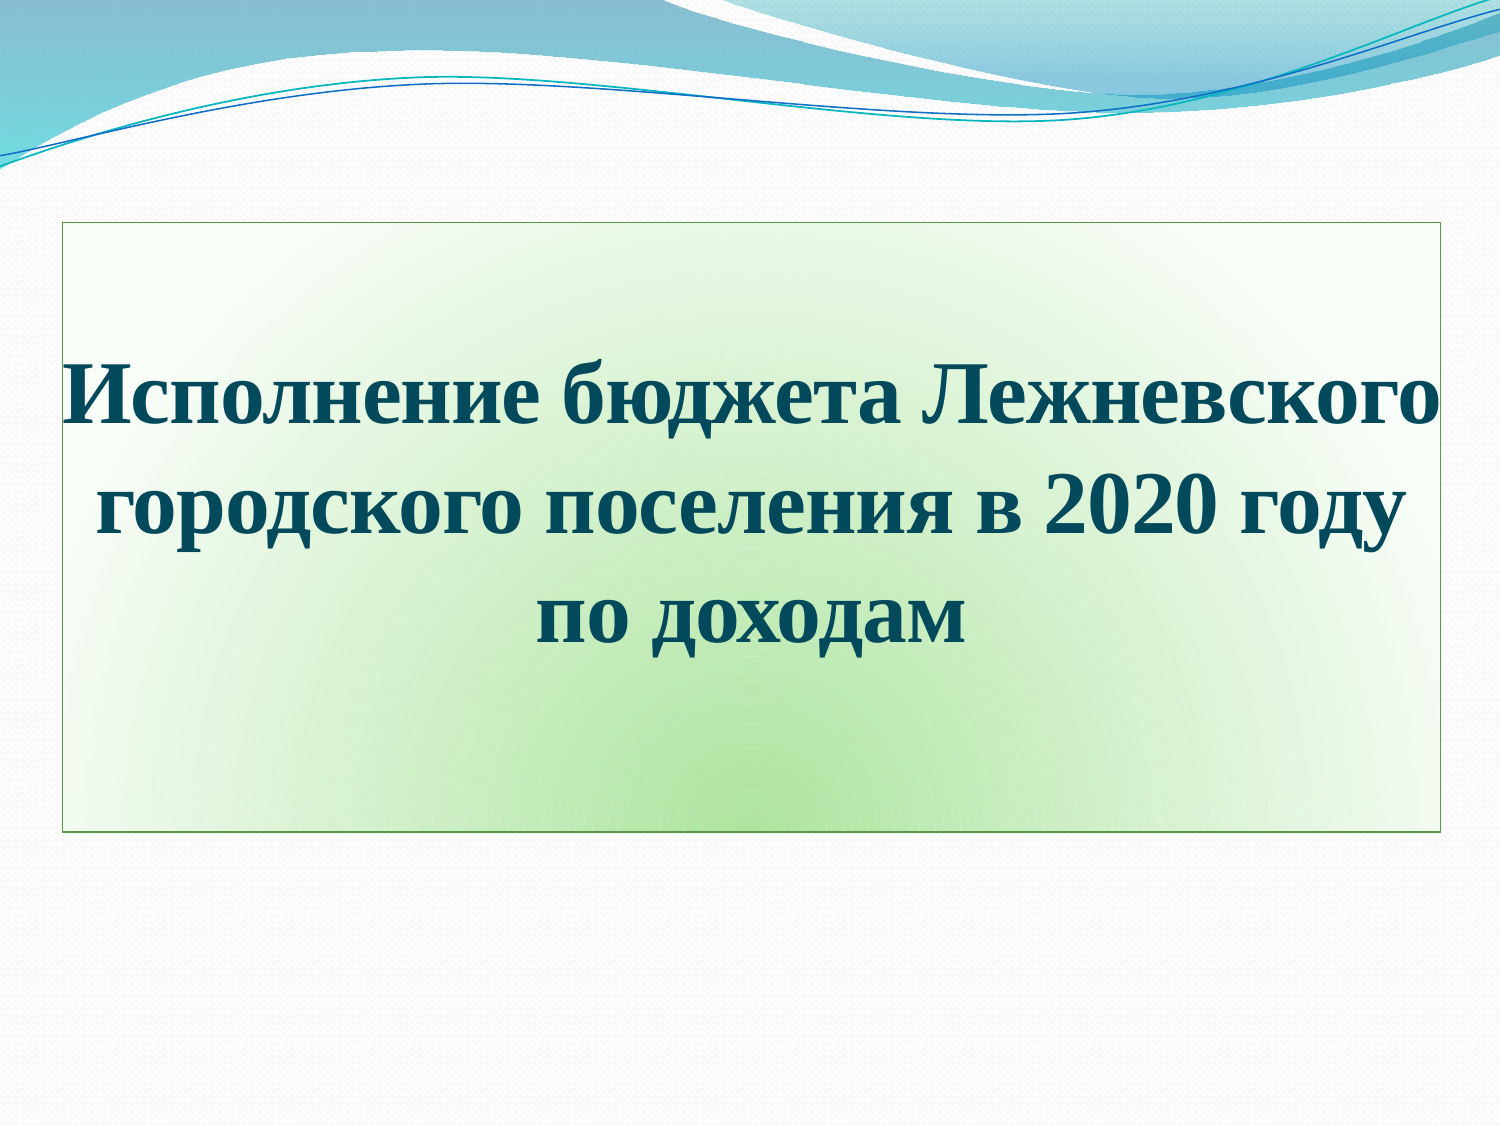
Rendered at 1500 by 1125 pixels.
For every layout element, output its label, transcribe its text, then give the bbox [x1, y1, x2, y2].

text_box Исполнение бюджета Лежневского городского поселения в 2020 году по доходам [62, 222, 1441, 833]
